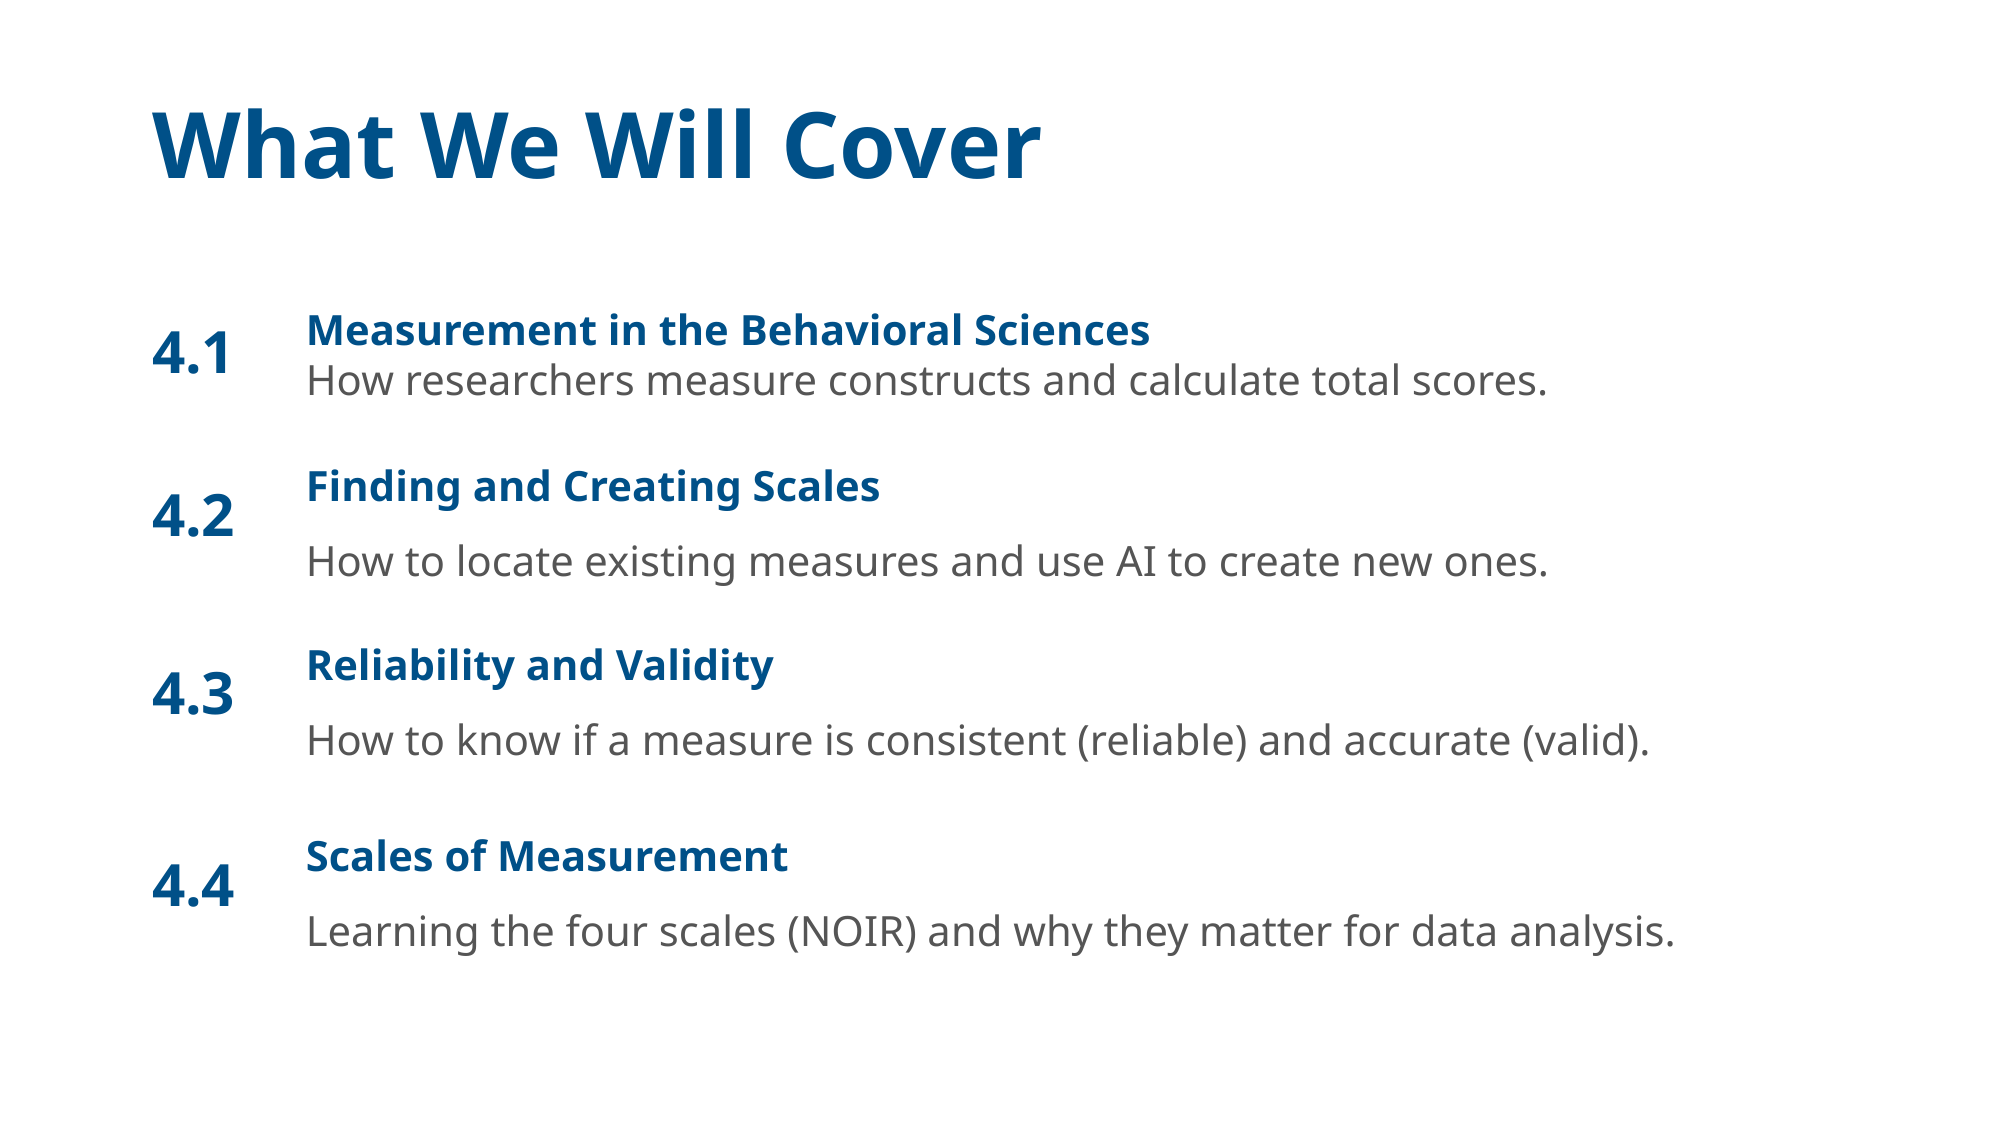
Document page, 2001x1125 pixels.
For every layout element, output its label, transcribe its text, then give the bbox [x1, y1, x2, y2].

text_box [136, 451, 1863, 587]
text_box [136, 822, 1863, 958]
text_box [136, 296, 1863, 414]
title What We Will Cover [137, 40, 1863, 258]
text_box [136, 630, 1863, 766]
